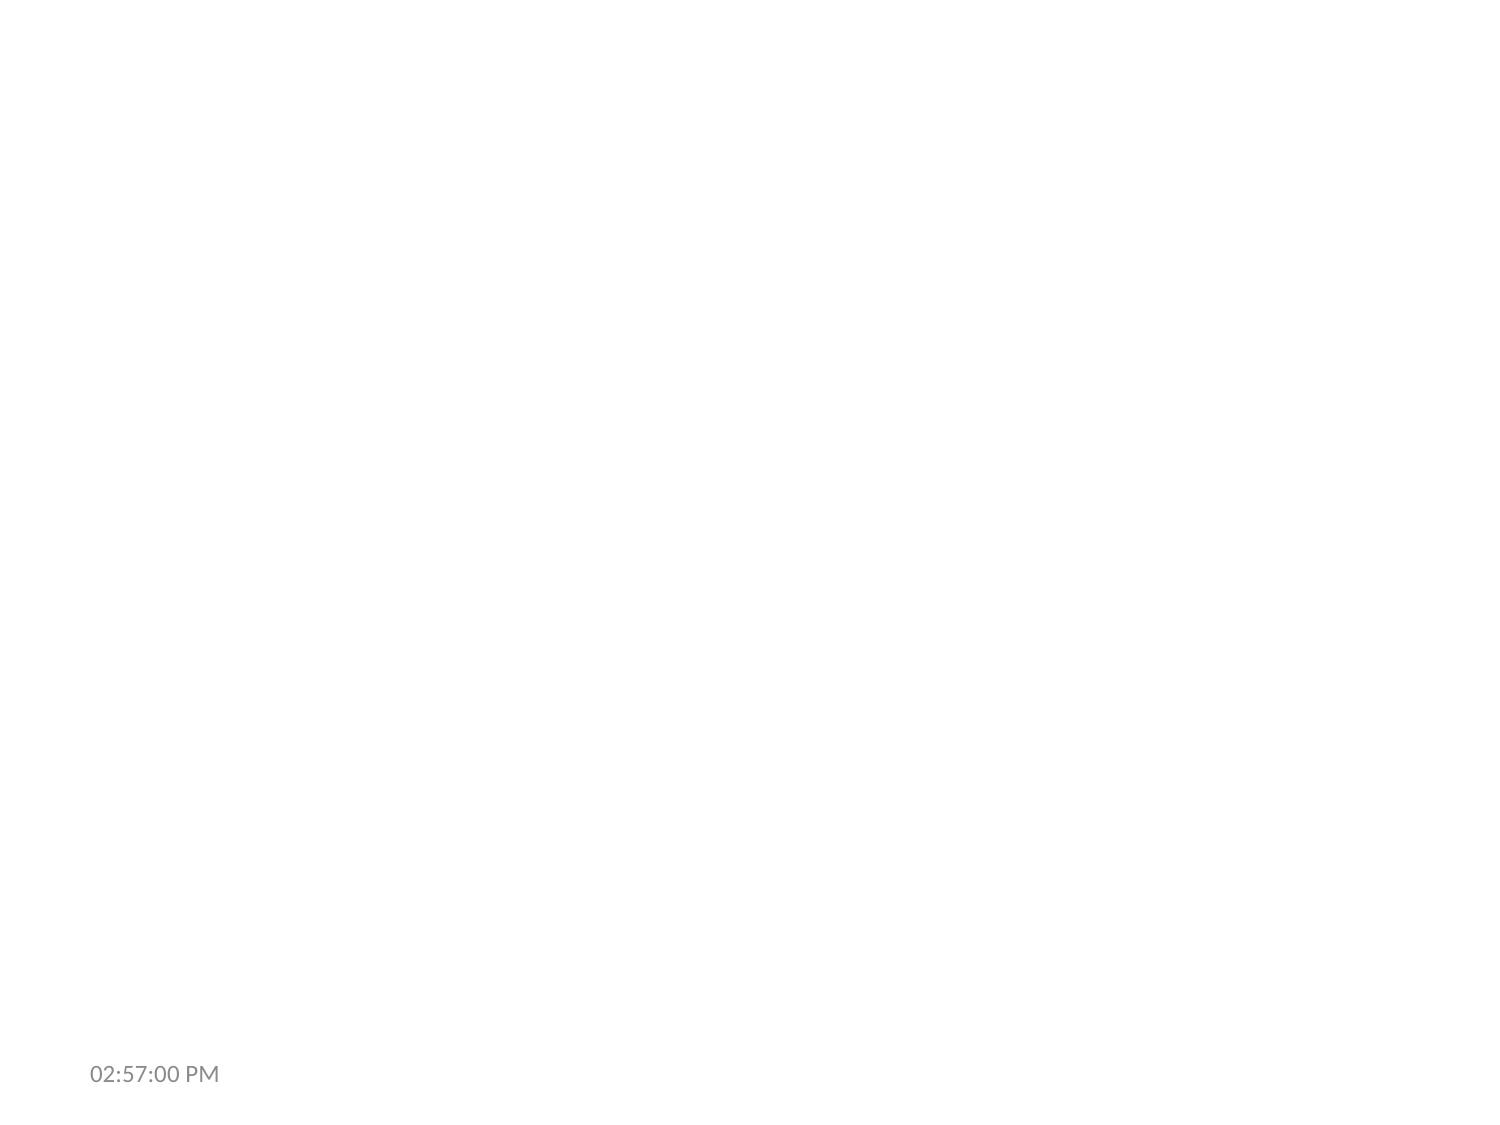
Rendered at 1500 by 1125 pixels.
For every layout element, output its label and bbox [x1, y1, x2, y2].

slide_number [75, 1042, 425, 1103]
